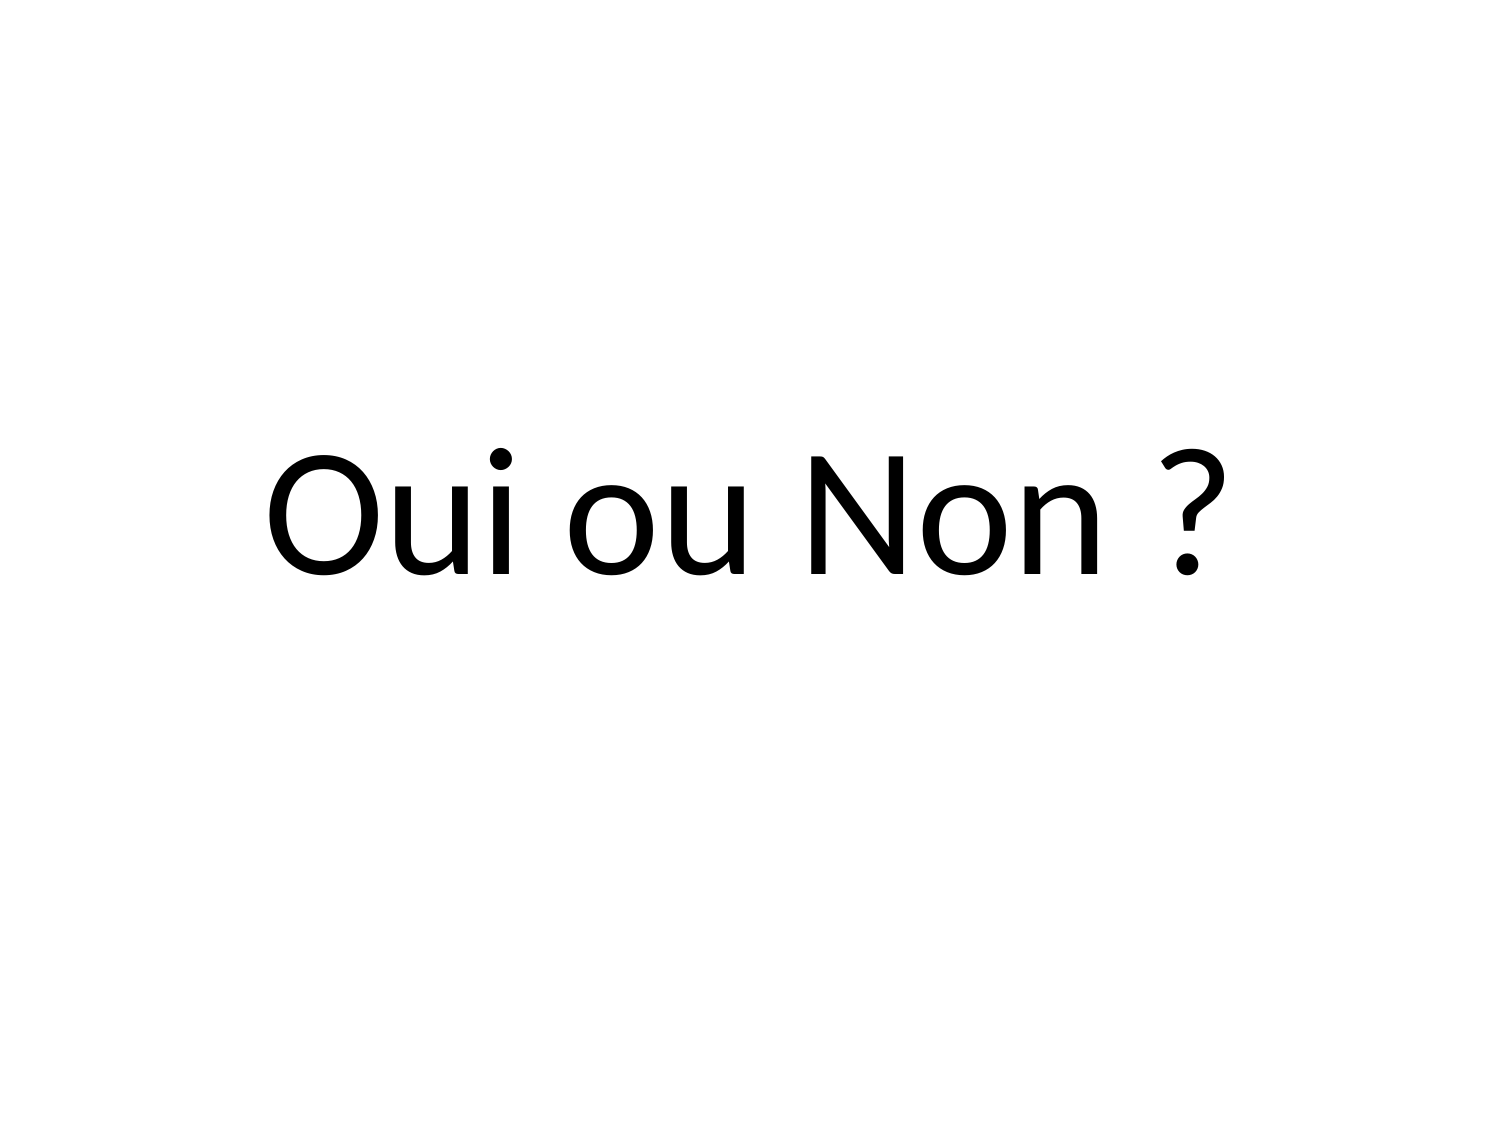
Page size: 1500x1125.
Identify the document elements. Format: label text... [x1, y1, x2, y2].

title Oui ou Non ? [0, 380, 1500, 622]
